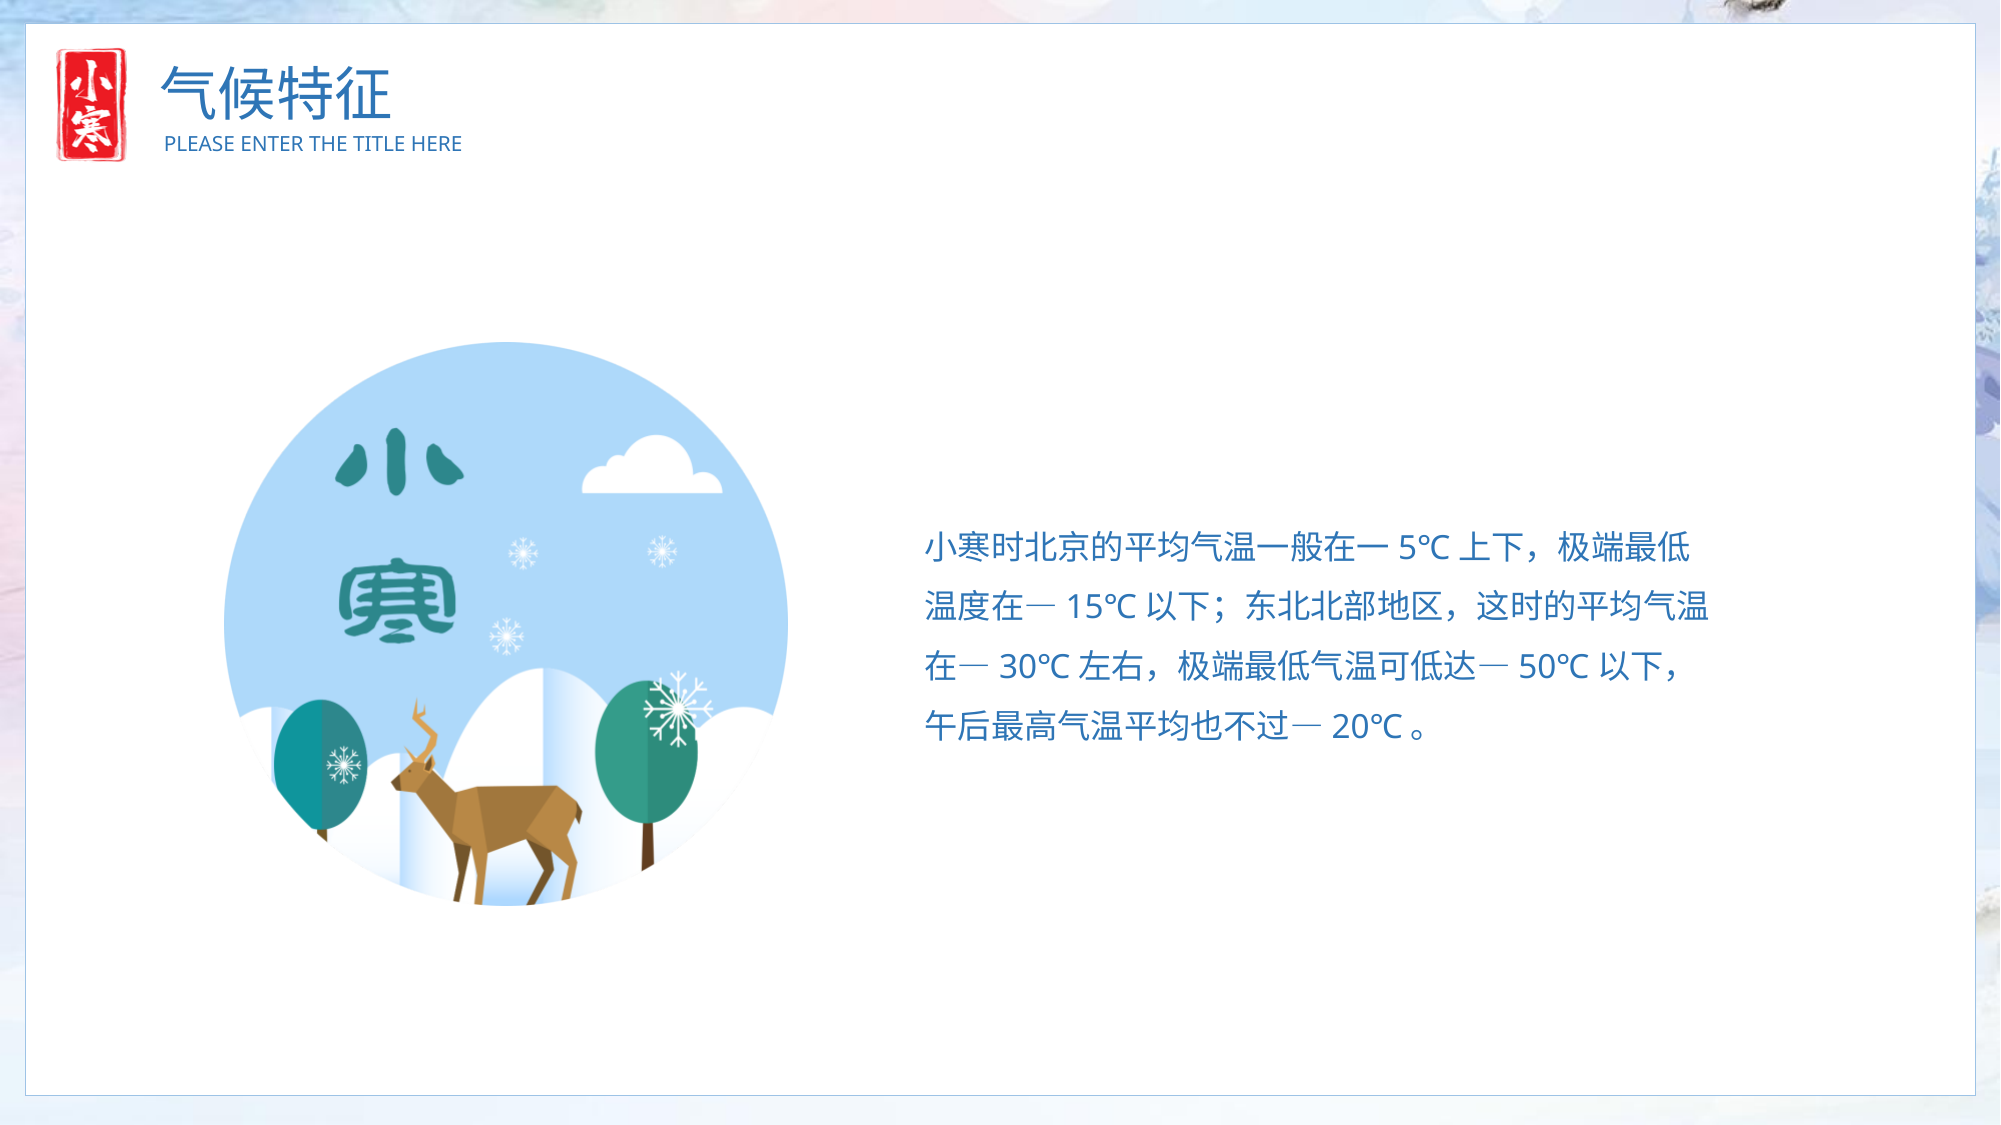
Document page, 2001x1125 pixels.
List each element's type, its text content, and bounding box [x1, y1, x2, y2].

text_box 小寒时北京的平均气温一般在一5℃上下，极端最低温度在—15℃以下；东北北部地区，这时的平均气温在—30℃左右，极端最低气温可低达—50℃以下，午后最高气温平均也不过—20℃。 [909, 498, 1727, 753]
text_box PLEASE ENTER THE TITLE HERE [149, 123, 478, 163]
picture [0, 0, 2000, 1125]
text_box 气候特征 [144, 50, 467, 135]
